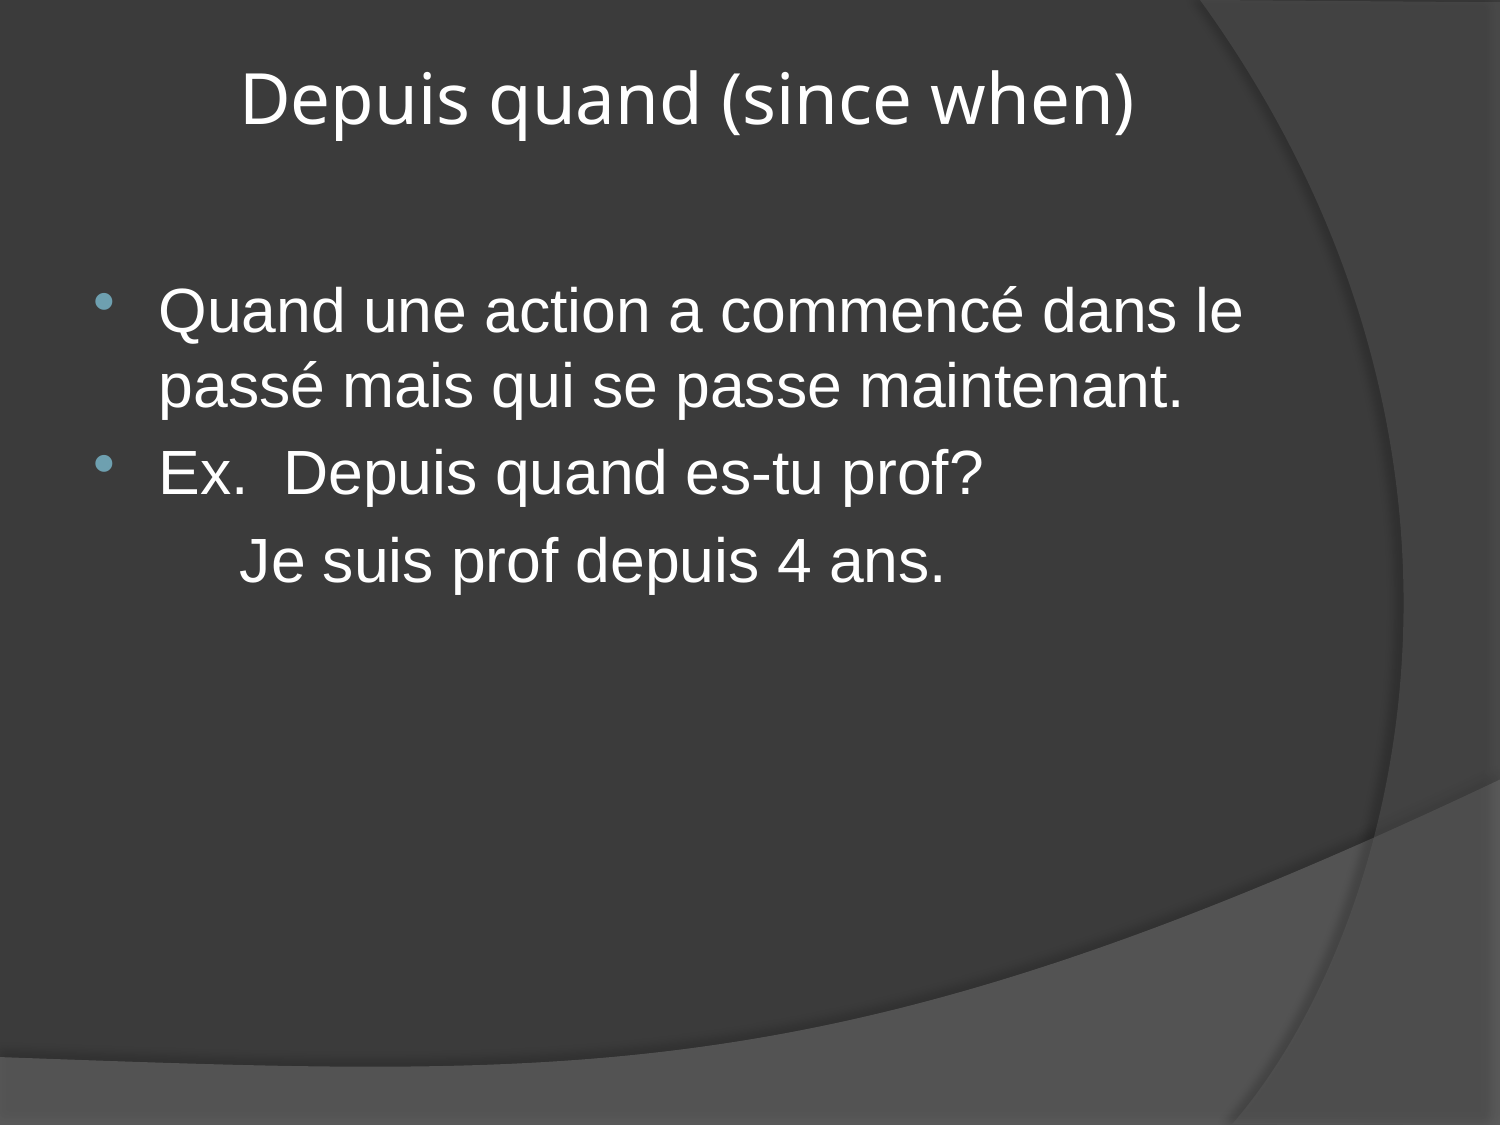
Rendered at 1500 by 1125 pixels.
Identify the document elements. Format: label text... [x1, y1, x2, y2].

list Quand une action a commencé dans le passé mais qui se passe maintenant. Ex. Depuis quand es-tu prof? Je suis prof depuis 4 ans. [75, 262, 1300, 1005]
title Depuis quand (since when) [75, 45, 1300, 233]
